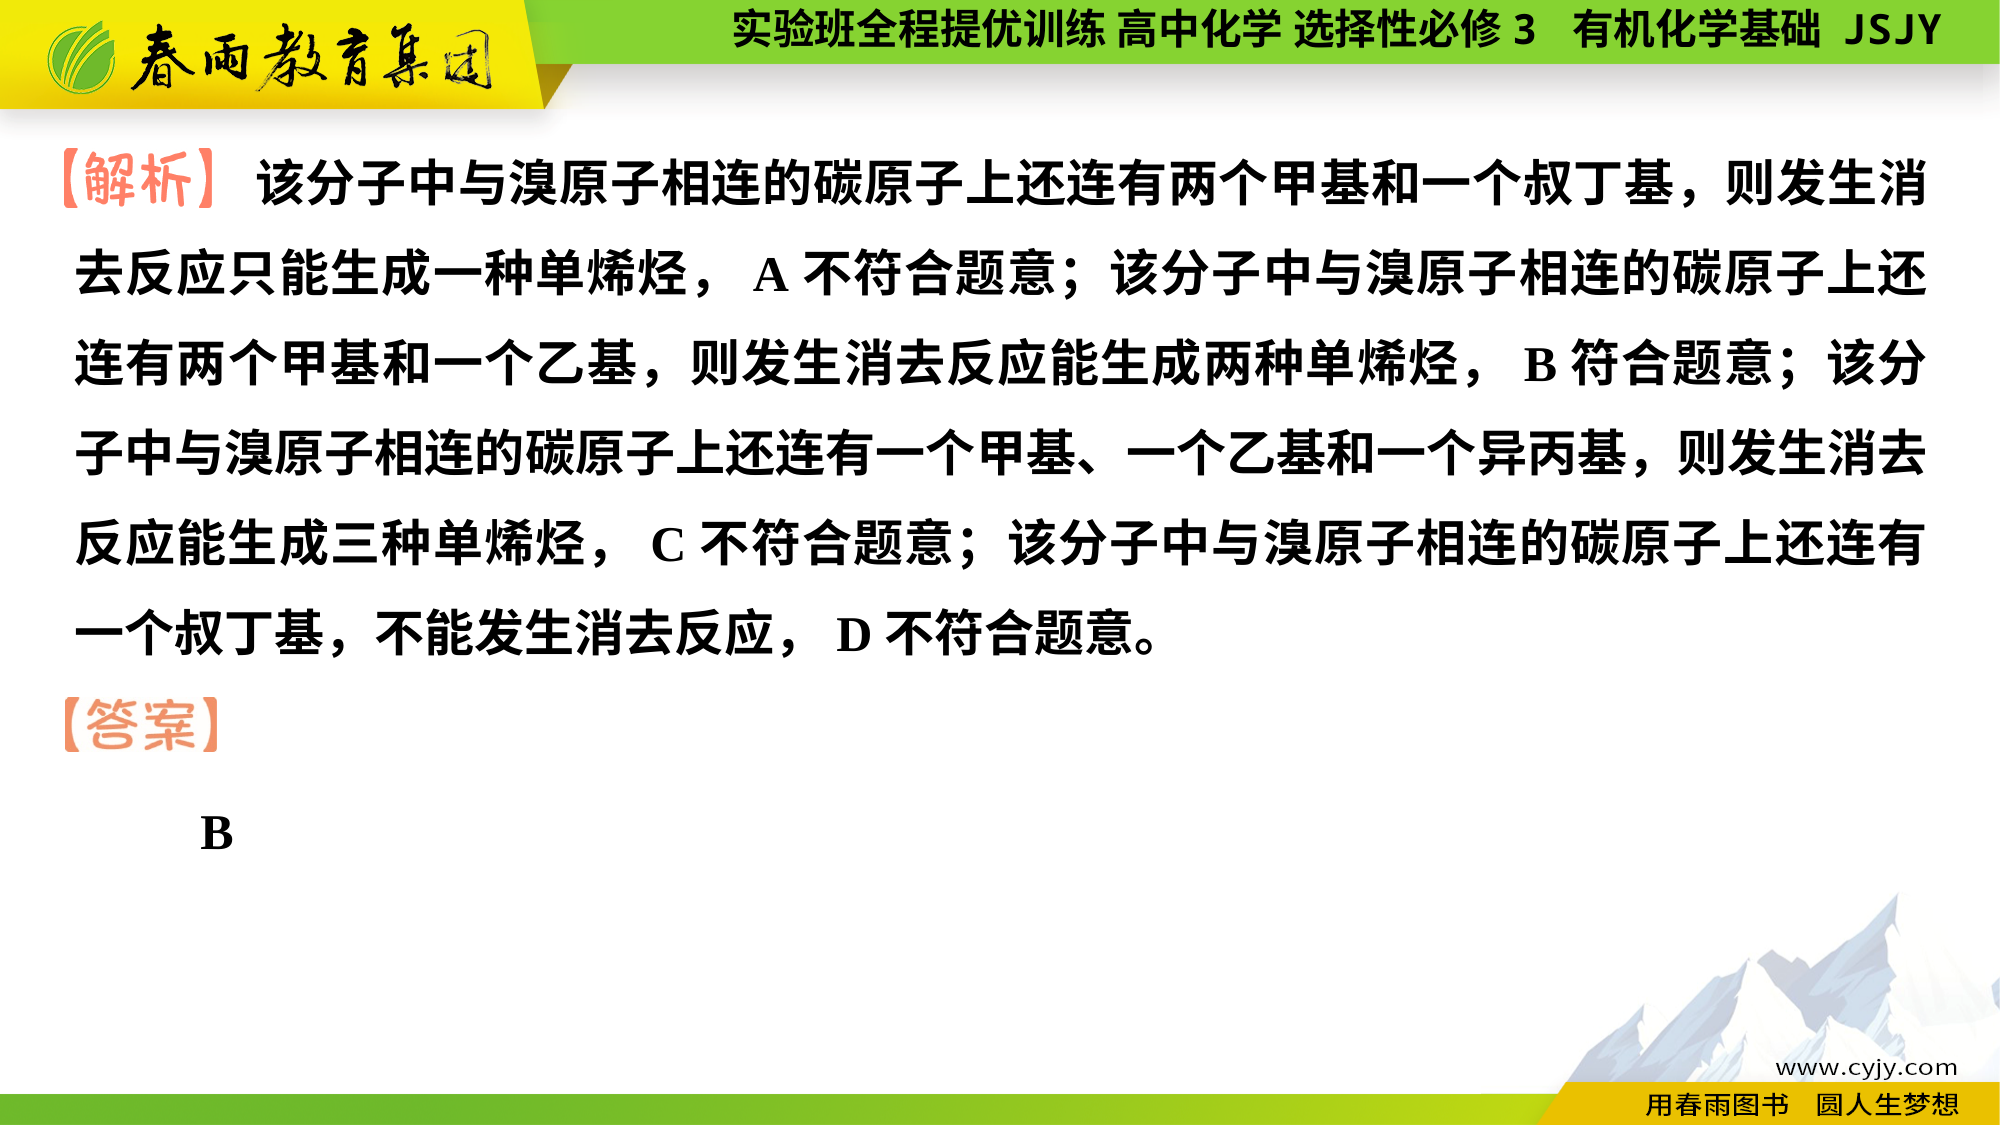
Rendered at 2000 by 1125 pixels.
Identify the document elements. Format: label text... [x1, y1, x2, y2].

list 该分子中与溴原子相连的碳原子上还连有两个甲基和一个叔丁基，则发生消去反应只能生成一种单烯烃，A不符合题意；该分子中与溴原子相连的碳原子上还连有两个甲基和一个乙基，则发生消去反应能生成两种单烯烃，B符合题意；该分子中与溴原子相连的碳原子上还连有一个甲基、一个乙基和一个异丙基，则发生消去反应能生成三种单烯烃，C不符合题意；该分子中与溴原子相连的碳原子上还连有一个叔丁基，不能发生消去反应，D不符合题意。 [59, 113, 1944, 663]
text_box B [185, 671, 299, 777]
picture [0, 0, 2000, 1125]
